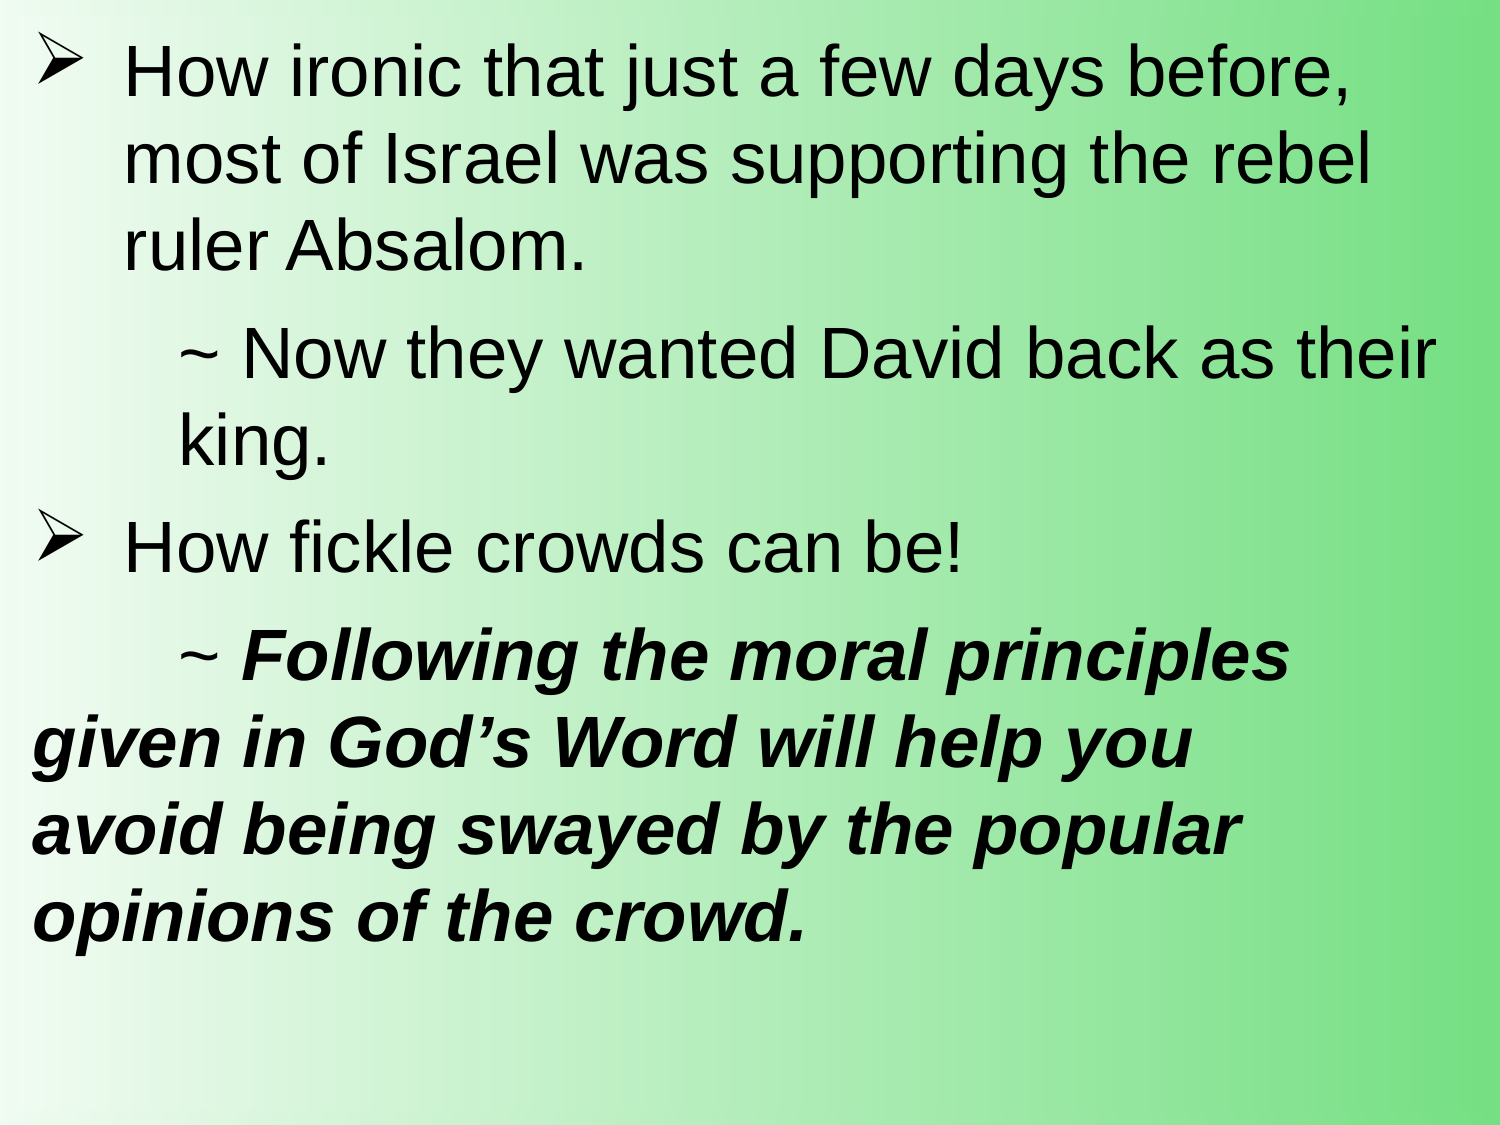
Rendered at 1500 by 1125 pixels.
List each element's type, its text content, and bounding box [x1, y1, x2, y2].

subtitle How ironic that just a few days before, most of Israel was supporting the rebel ruler Absalom. ~ Now they wanted David back as their king. How fickle crowds can be! ~ Following the moral principles given in God’s Word will help you avoid being swayed by the popular opinions of the crowd. [18, 16, 1486, 1110]
